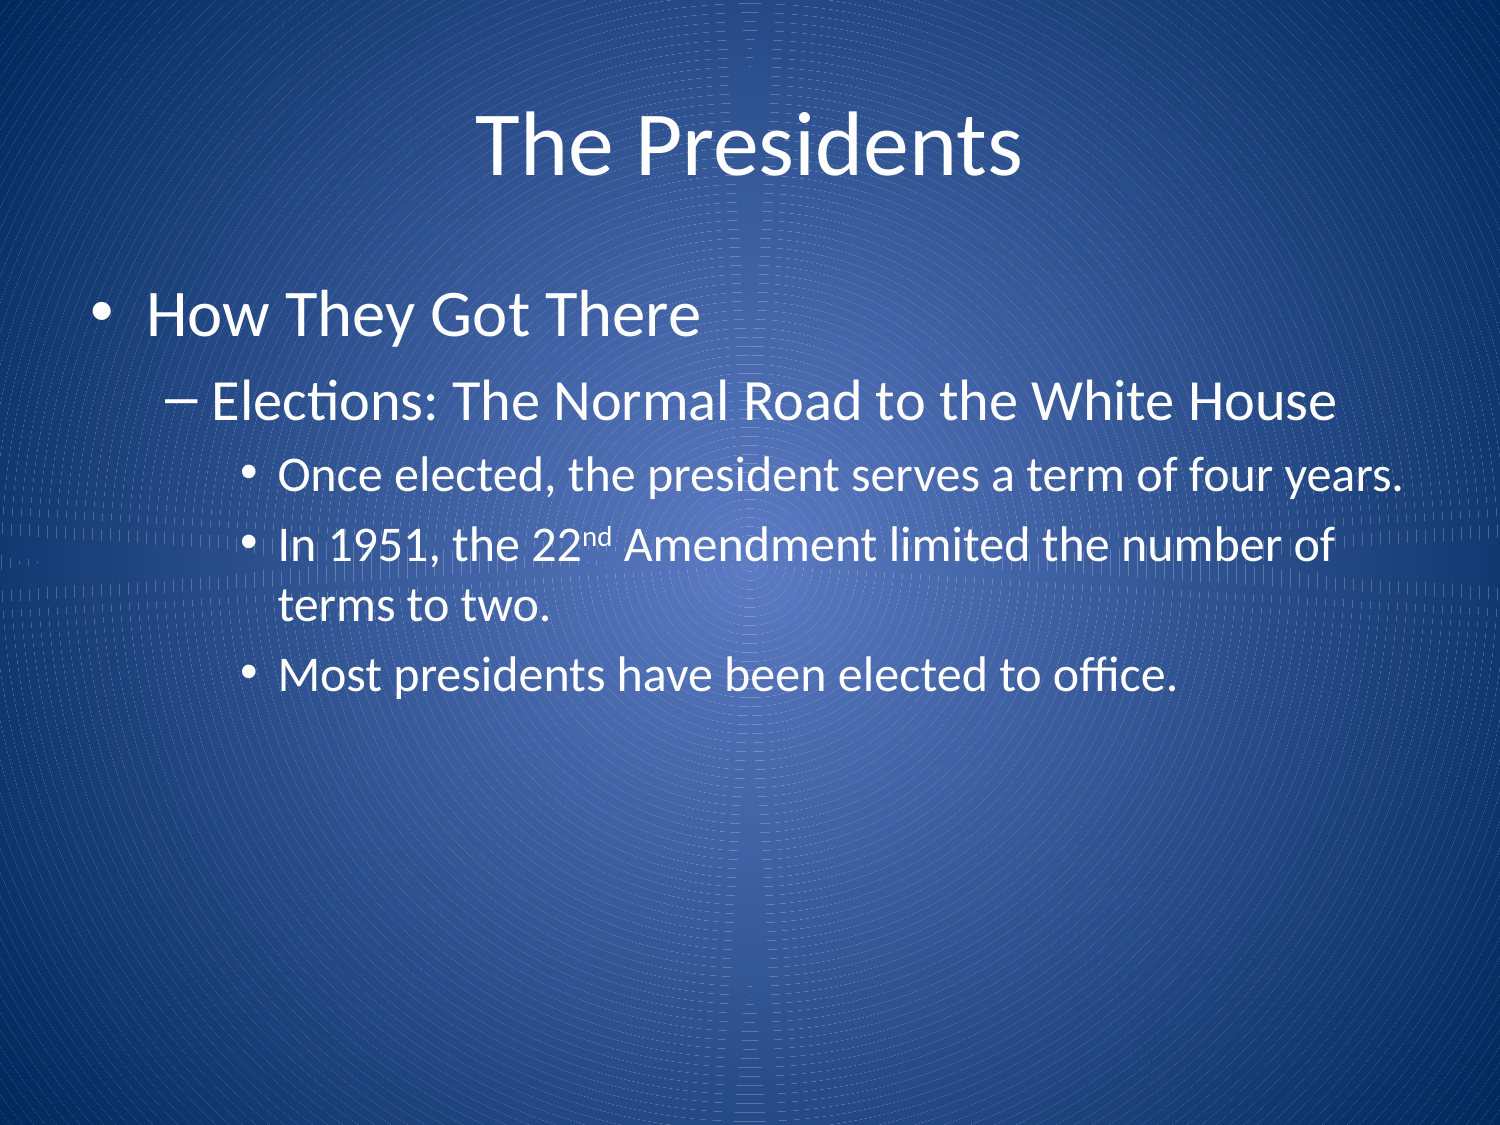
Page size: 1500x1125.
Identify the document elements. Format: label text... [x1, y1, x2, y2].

list How They Got There Elections: The Normal Road to the White House Once elected, the president serves a term of four years. In 1951, the 22nd Amendment limited the number of terms to two. Most presidents have been elected to office. [75, 262, 1425, 1005]
title The Presidents [75, 45, 1425, 233]
